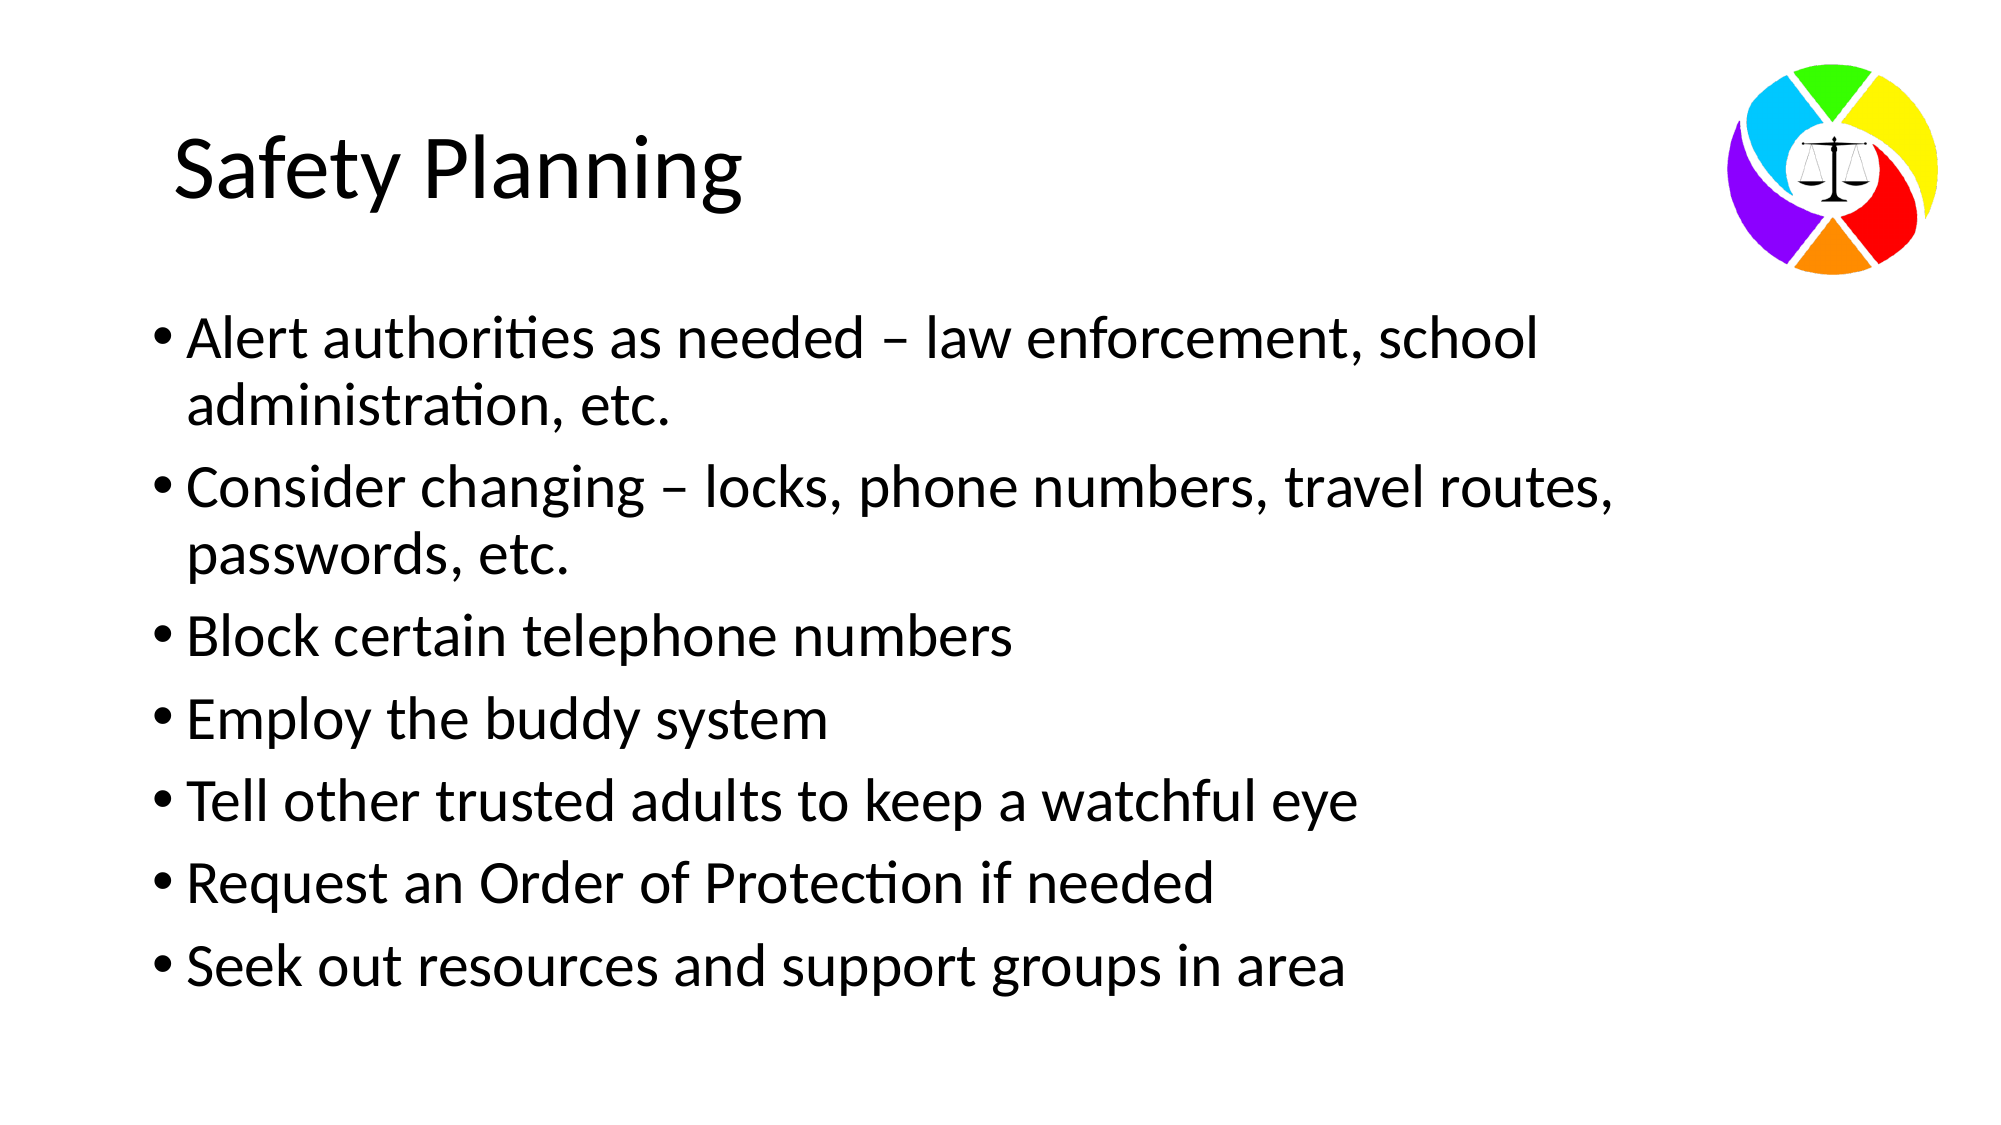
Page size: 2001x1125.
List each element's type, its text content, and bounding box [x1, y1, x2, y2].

title Safety Planning [137, 59, 1675, 228]
picture [1694, 29, 1973, 308]
list Alert authorities as needed – law enforcement, school administration, etc. Consider changing – locks, phone numbers, travel routes, passwords, etc. Block certain telephone numbers Employ the buddy system Tell other trusted adults to keep a watchful eye Request an Order of Protection if needed Seek out resources and support groups in area [137, 228, 1863, 1014]
